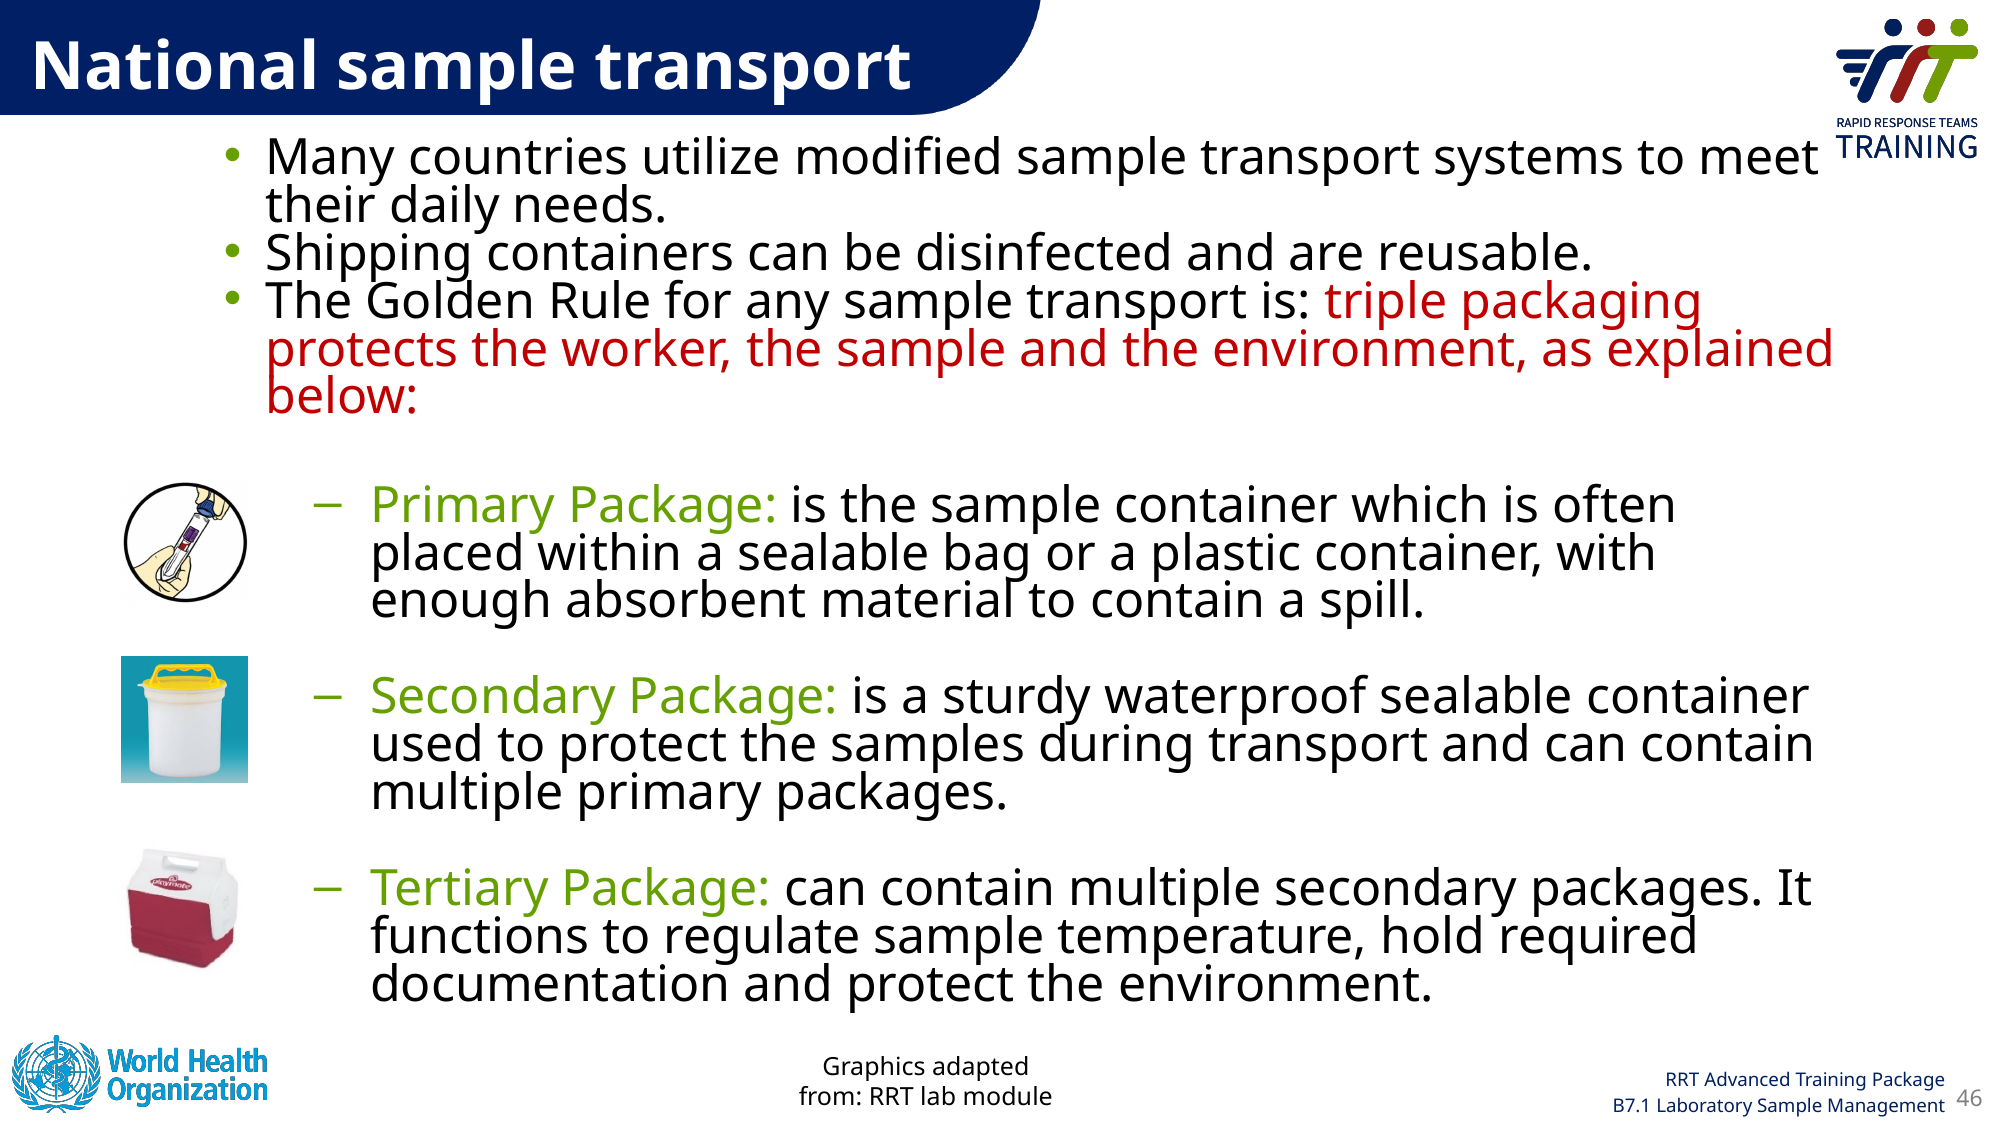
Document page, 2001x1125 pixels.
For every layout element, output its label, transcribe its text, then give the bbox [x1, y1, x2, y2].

text_box Graphics adapted from: RRT lab module [785, 1042, 1067, 1118]
picture [34, 1054, 43, 1078]
picture [12, 1035, 54, 1068]
picture [12, 1083, 48, 1113]
text_box National sample transport [22, 15, 1496, 122]
picture [22, 1062, 26, 1077]
picture [46, 1056, 54, 1062]
picture [107, 832, 257, 982]
picture [30, 1083, 37, 1091]
picture [121, 656, 249, 783]
picture [121, 480, 249, 607]
picture [59, 1035, 267, 1113]
picture [50, 1108, 62, 1113]
picture [36, 1088, 78, 1105]
text_box Many countries utilize modified sample transport systems to meet their daily needs. Shipping containers can be disinfected and are reusable. The Golden Rule for any sample transport is: triple packaging protects the worker, the sample and the environment, as explained below: Primary Package: is the sample container which is often placed within a sealable bag or a plastic container, with enough absorbent material to contain a spill. Secondary Package: is a sturdy waterproof sealable container used to protect the samples during transport and can contain multiple primary packages. Tertiary Package: can contain multiple secondary packages. It functions to regulate sample temperature, hold required documentation and protect the environment. [215, 126, 1848, 1021]
picture [40, 1062, 47, 1070]
picture [24, 1054, 36, 1087]
picture [71, 1053, 90, 1091]
picture [1835, 19, 1978, 167]
picture [0, 0, 1042, 115]
